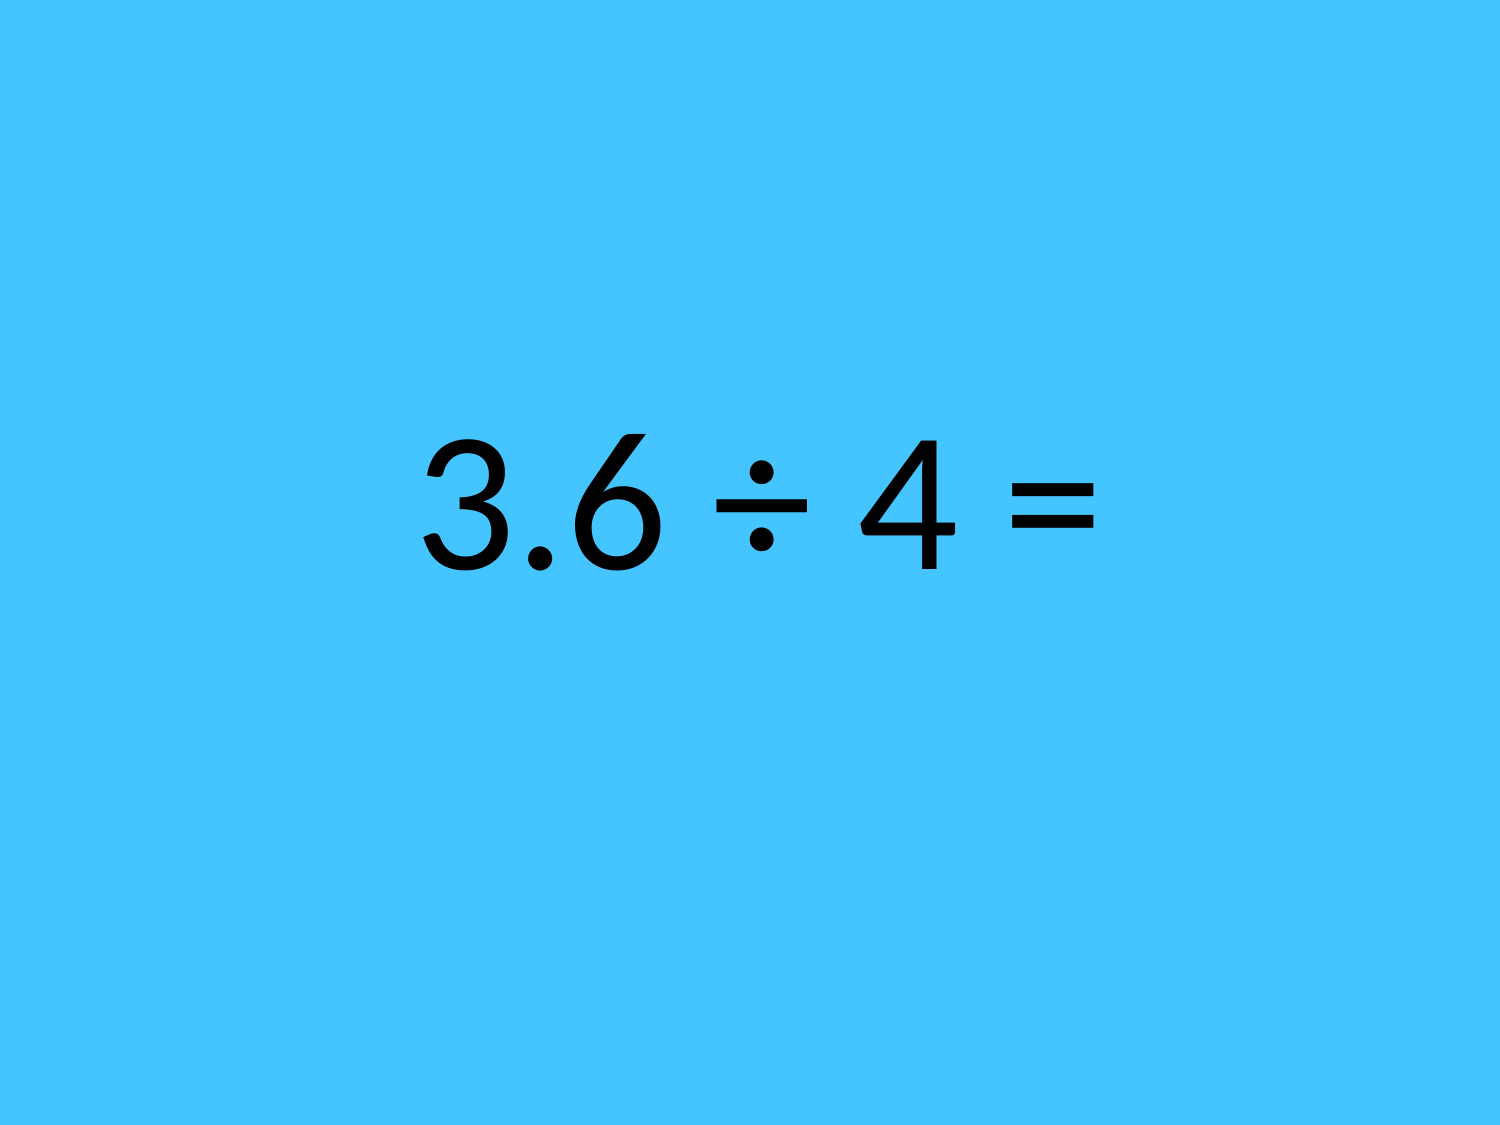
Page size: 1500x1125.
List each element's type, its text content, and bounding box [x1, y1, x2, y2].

text_box 3.6 ÷ 4 = [399, 362, 1138, 618]
